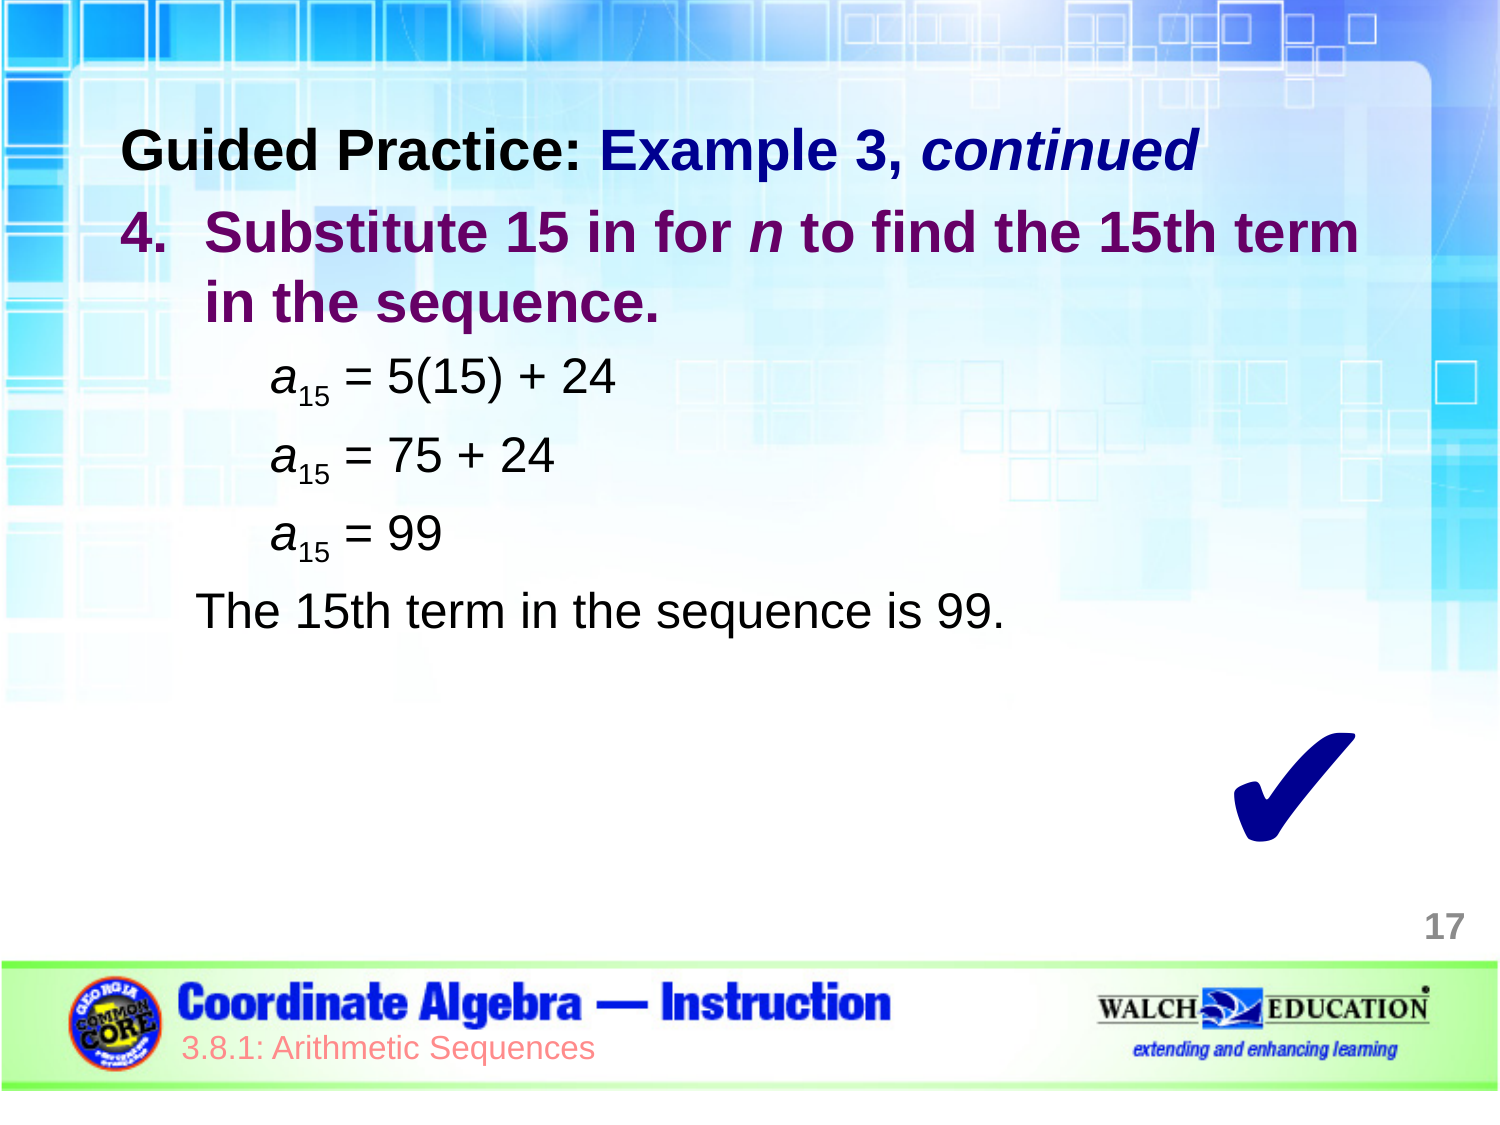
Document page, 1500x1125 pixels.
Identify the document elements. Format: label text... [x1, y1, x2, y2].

slide_number 17 [1361, 901, 1481, 949]
subtitle Guided Practice: Example 3, continued Substitute 15 in for n to find the 15th term in the sequence. a15 = 5(15) + 24 a15 = 75 + 24 a15 = 99 The 15th term in the sequence is 99. [105, 105, 1394, 925]
footer 3.8.1: Arithmetic Sequences [166, 1024, 1080, 1069]
picture [1, 0, 1500, 1091]
text_box ✔ [1128, 651, 1394, 907]
